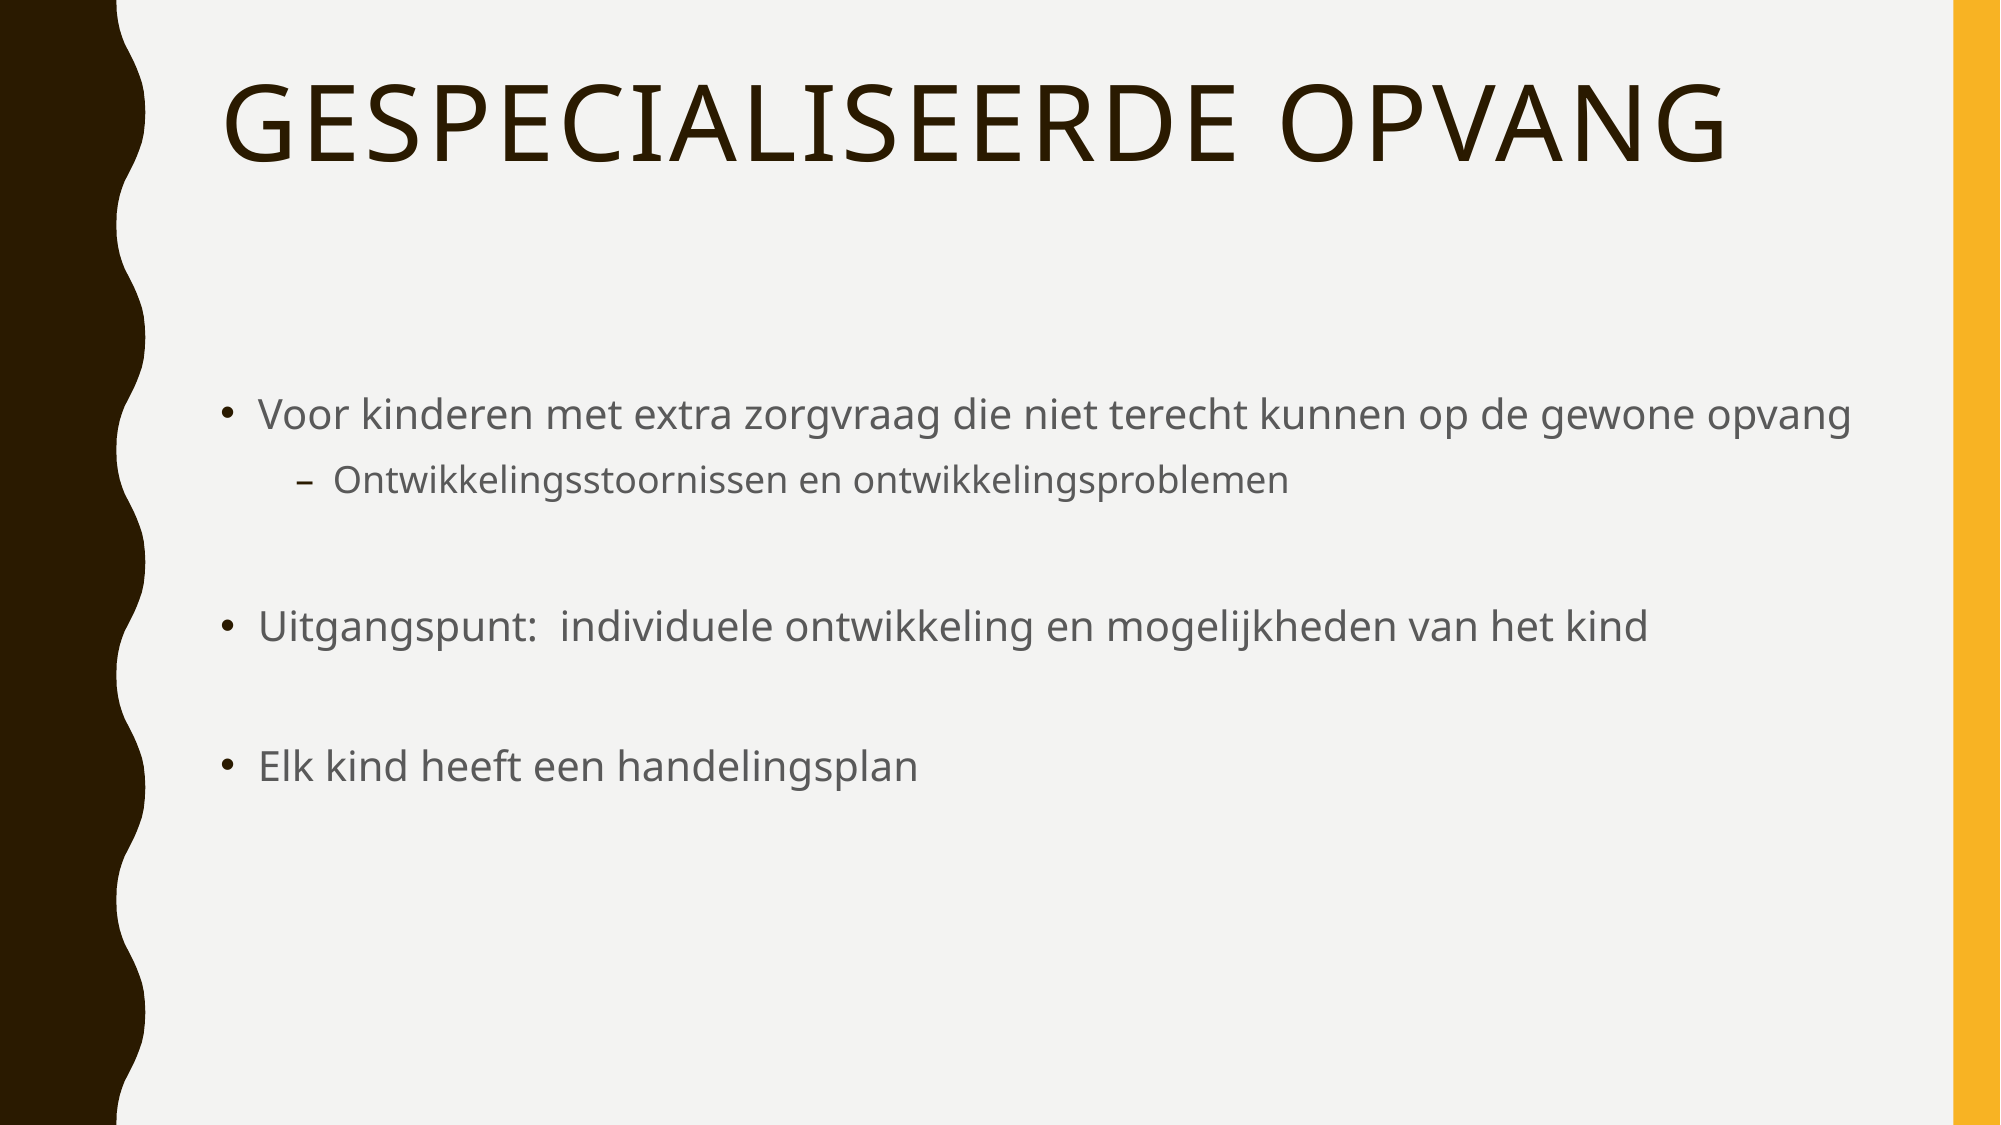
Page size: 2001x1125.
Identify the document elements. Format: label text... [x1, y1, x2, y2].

list Voor kinderen met extra zorgvraag die niet terecht kunnen op de gewone opvang Ontwikkelingsstoornissen en ontwikkelingsproblemen Uitgangspunt: individuele ontwikkeling en mogelijkheden van het kind Elk kind heeft een handelingsplan [205, 375, 1875, 965]
title Gespecialiseerde opvang [205, 62, 1875, 308]
